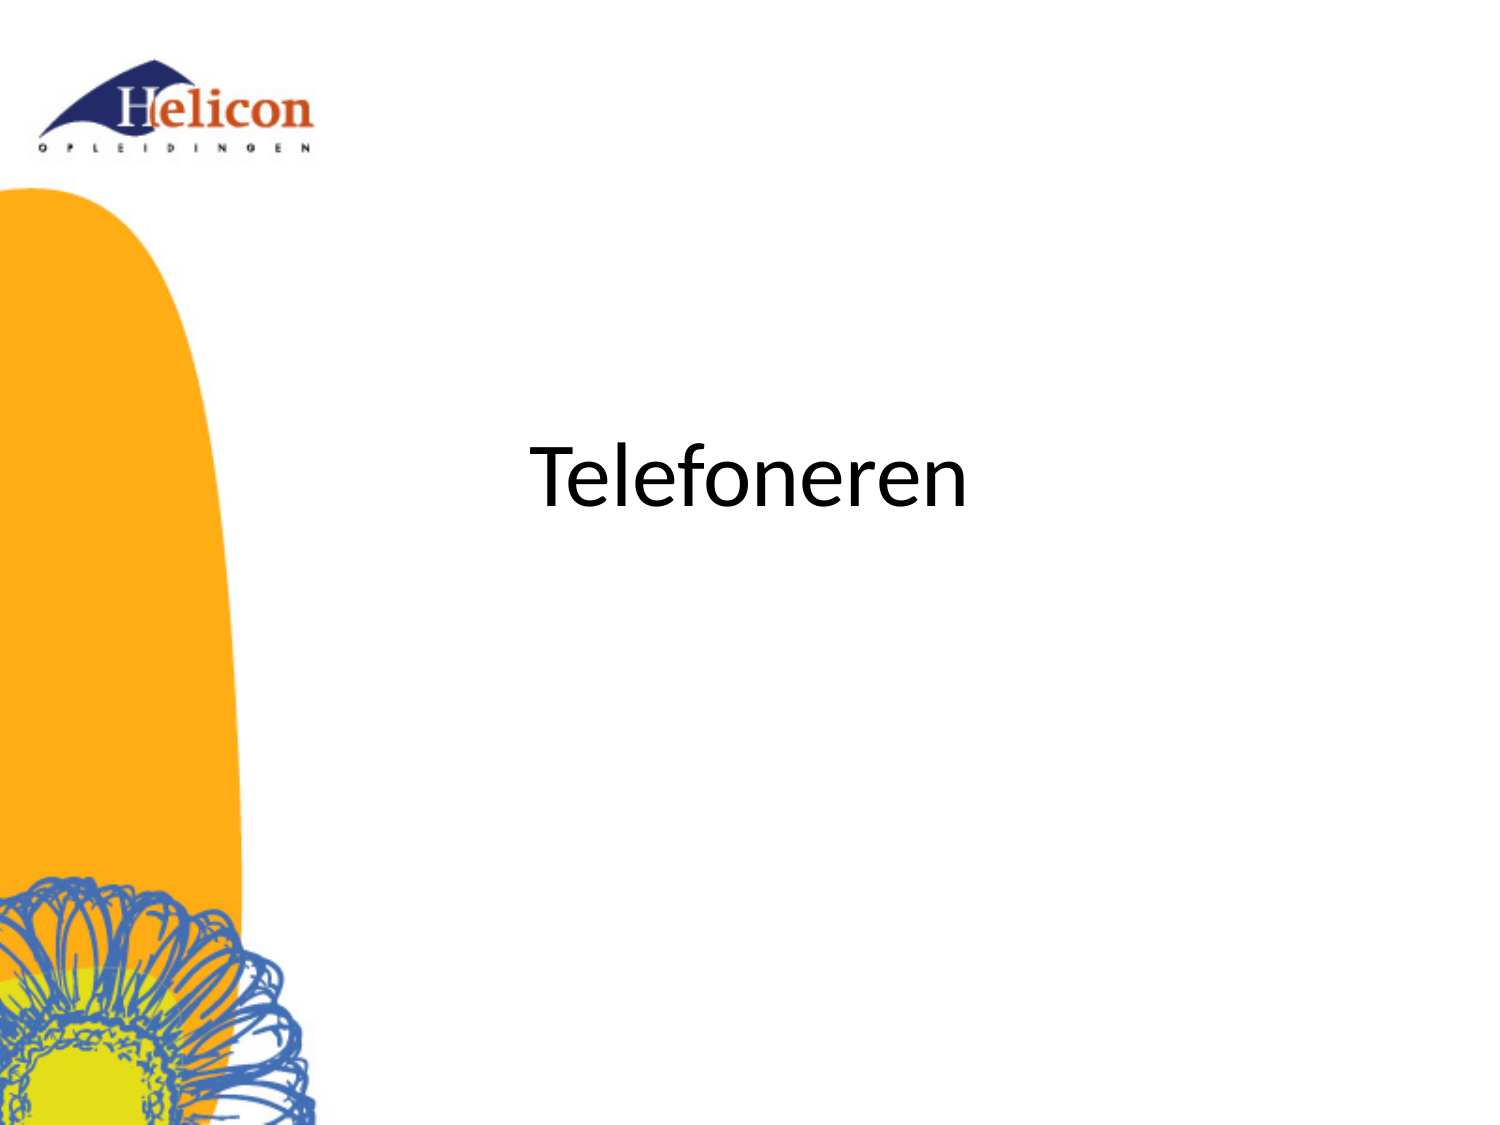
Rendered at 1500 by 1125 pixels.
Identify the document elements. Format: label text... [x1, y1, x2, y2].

picture [0, 0, 1500, 1125]
title Telefoneren [112, 349, 1388, 591]
